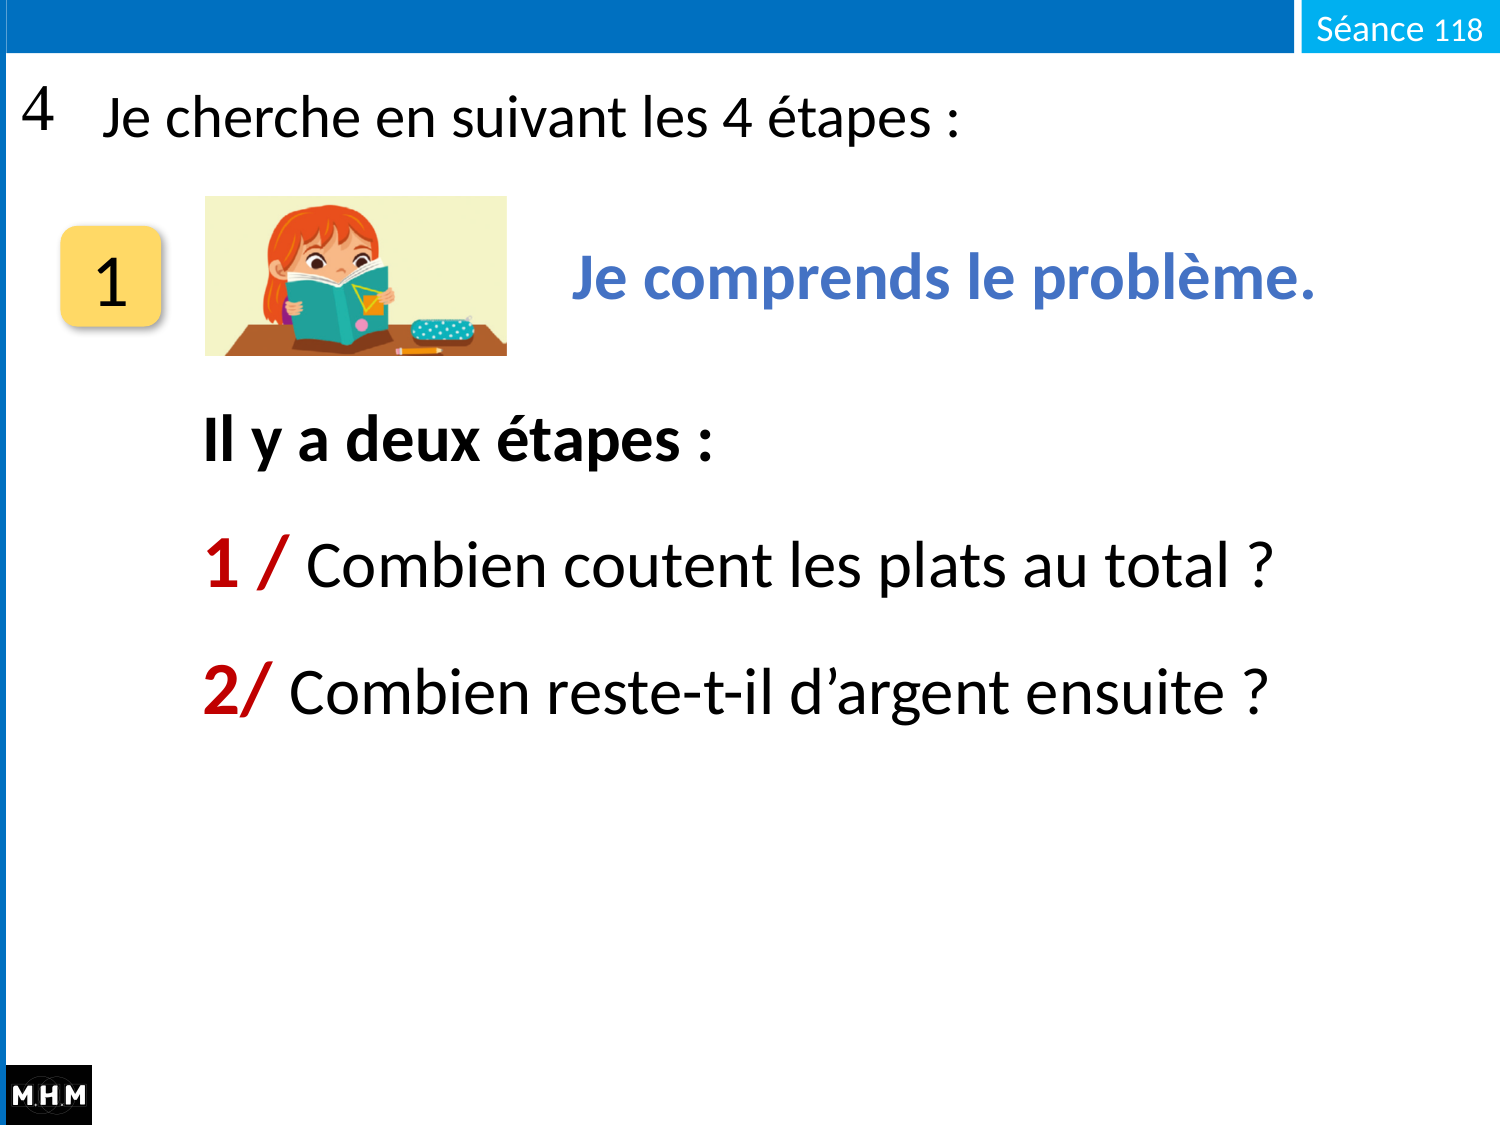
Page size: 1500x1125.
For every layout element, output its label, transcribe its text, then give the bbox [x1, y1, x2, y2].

text_box Il y a deux étapes : [187, 387, 1039, 483]
text_box Je comprends le problème. [558, 225, 1478, 321]
picture [204, 196, 515, 356]
text_box 1 [59, 224, 163, 328]
text_box 1 / Combien coutent les plats au total ? [187, 504, 1356, 610]
title Je cherche en suivant les 4 étapes : [87, 32, 1382, 158]
picture [6, 1065, 92, 1125]
text_box 2/ Combien reste-t-il d’argent ensuite ? [187, 632, 1404, 737]
